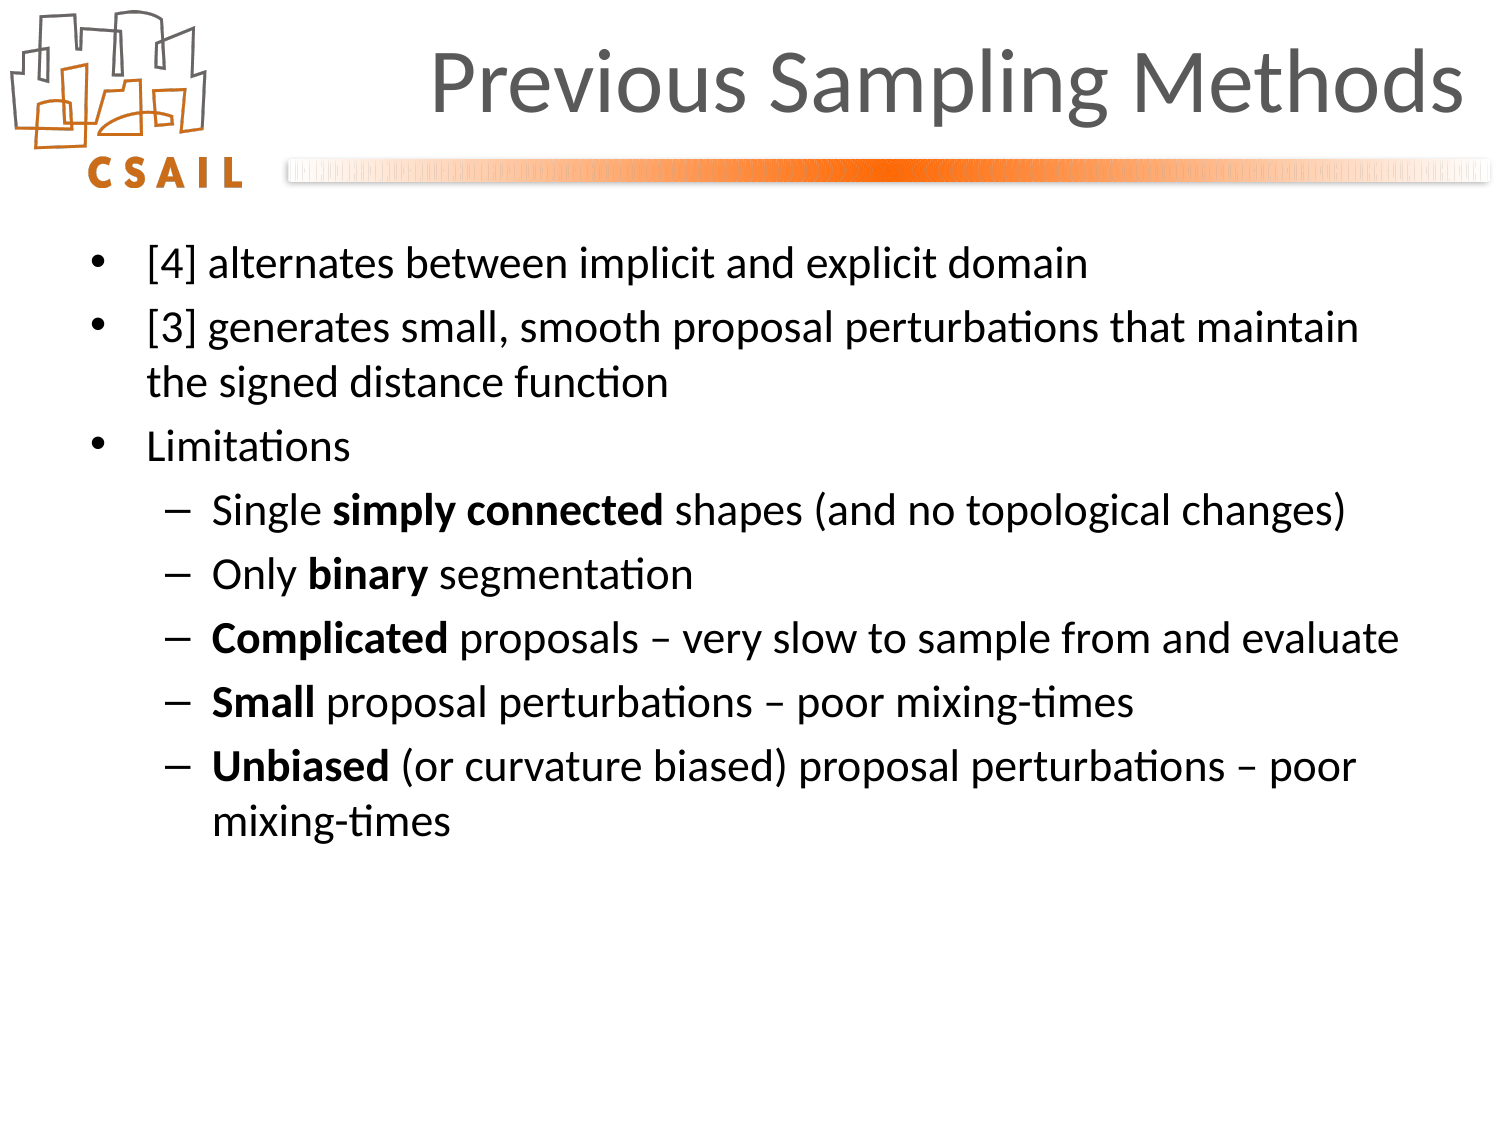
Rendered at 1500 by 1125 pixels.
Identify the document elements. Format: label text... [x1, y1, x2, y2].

picture [10, 10, 242, 188]
title Previous Sampling Methods [208, 4, 1483, 147]
list [4] alternates between implicit and explicit domain [3] generates small, smooth proposal perturbations that maintain the signed distance function Limitations Single simply connected shapes (and no topological changes) Only binary segmentation Complicated proposals – very slow to sample from and evaluate Small proposal perturbations – poor mixing-times Unbiased (or curvature biased) proposal perturbations – poor mixing-times [75, 225, 1425, 1005]
